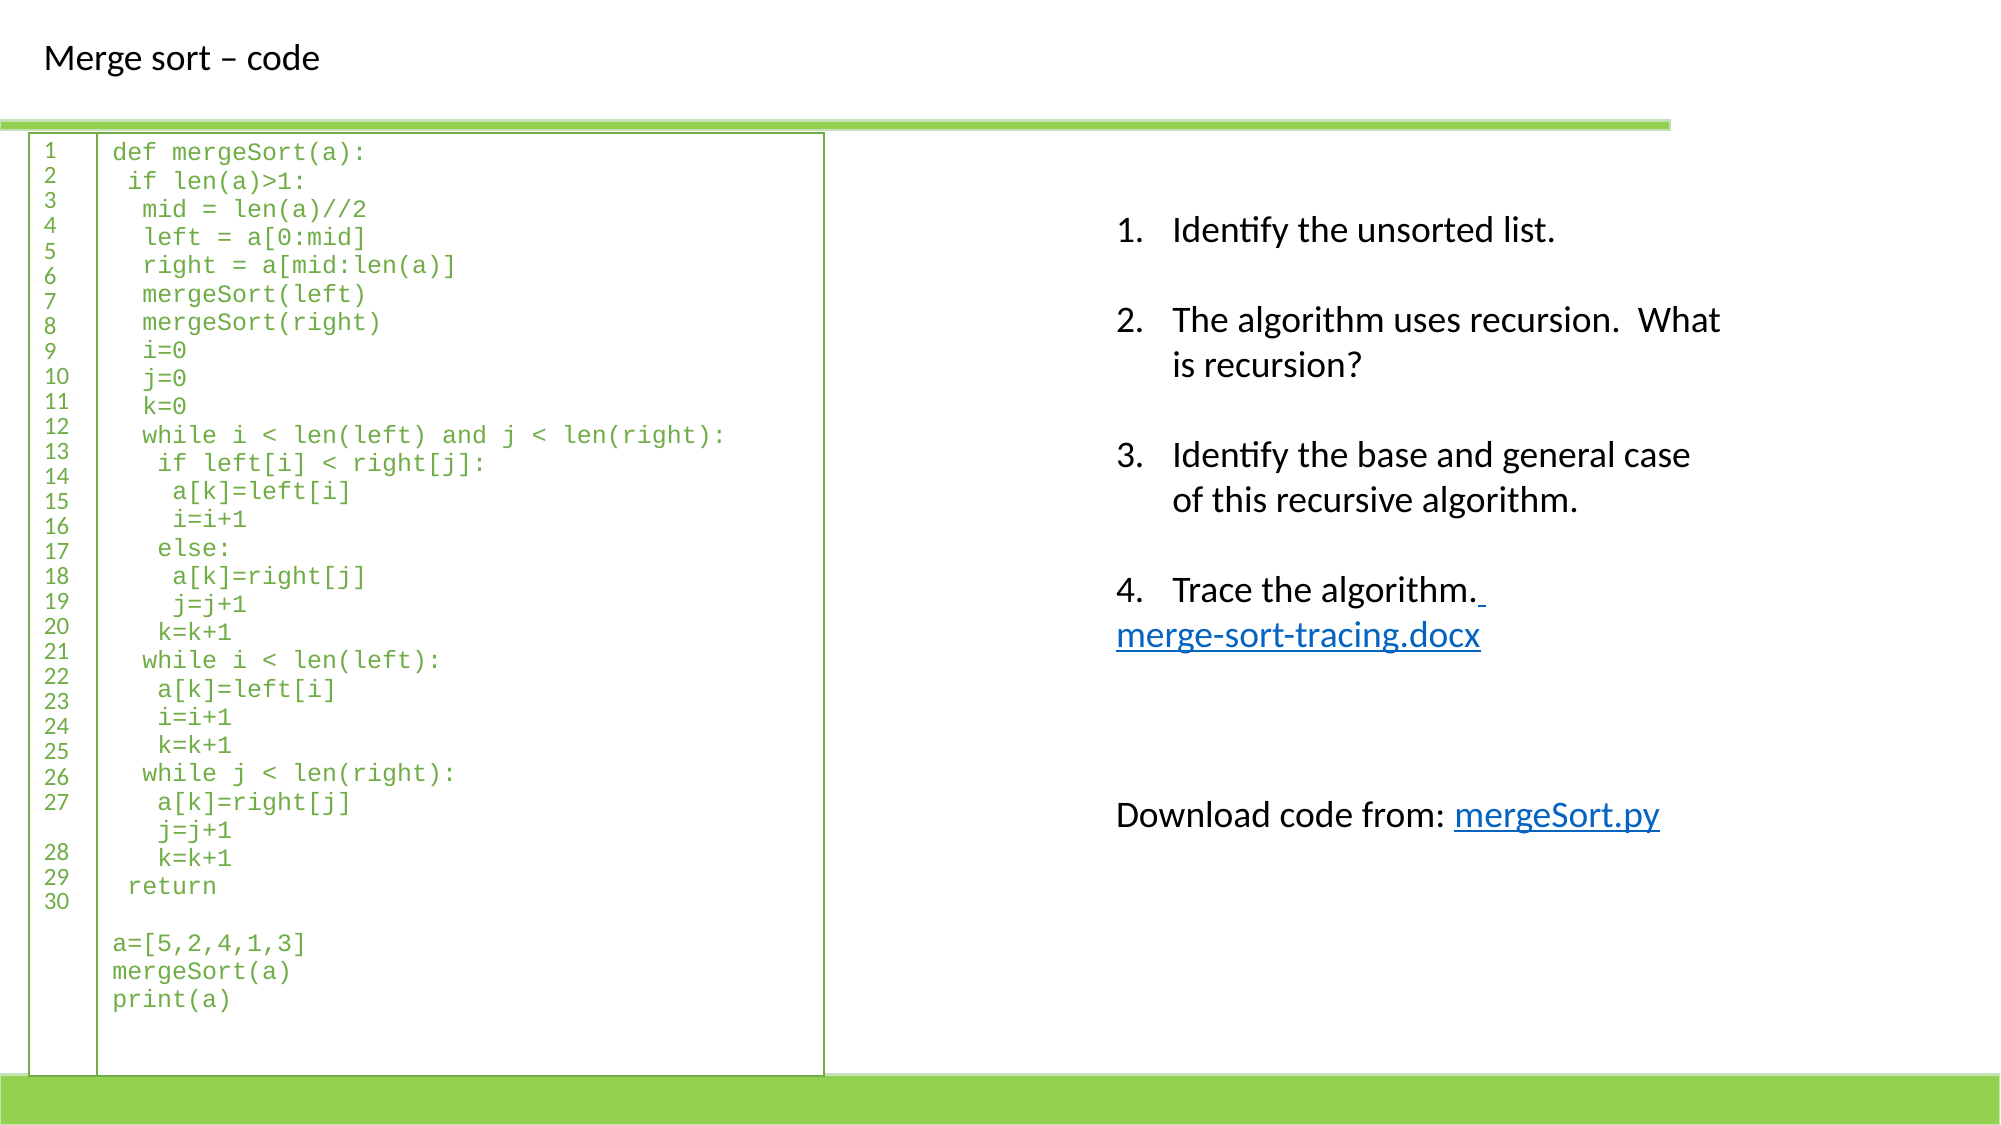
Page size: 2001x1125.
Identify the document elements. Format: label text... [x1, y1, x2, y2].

text_box Identify the unsorted list. The algorithm uses recursion. What is recursion? Identify the base and general case of this recursive algorithm. Trace the algorithm. merge-sort-tracing.docx Download code from: mergeSort.py [1101, 197, 1745, 843]
table_header 1 2 3 4 5 6 7 8 9 10 11 12 13 14 15 16 17 18 19 20 21 22 23 24 25 26 27 28 29 30 [30, 134, 96, 1075]
text_box Merge sort – code [28, 25, 1072, 86]
table_header def mergeSort(a): if len(a)>1: mid = len(a)//2 left = a[0:mid] right = a[mid:len(a)] mergeSort(left) mergeSort(right) i=0 j=0 k=0 while i < len(left) and j < len(right): if left[i] < right[j]: a[k]=left[i] i=i+1 else: a[k]=right[j] j=j+1 k=k+1 while i < len(left): a[k]=left[i] i=i+1 k=k+1 while j < len(right): a[k]=right[j] j=j+1 k=k+1 return a=[5,2,4,1,3] mergeSort(a) print(a) [98, 134, 823, 1075]
